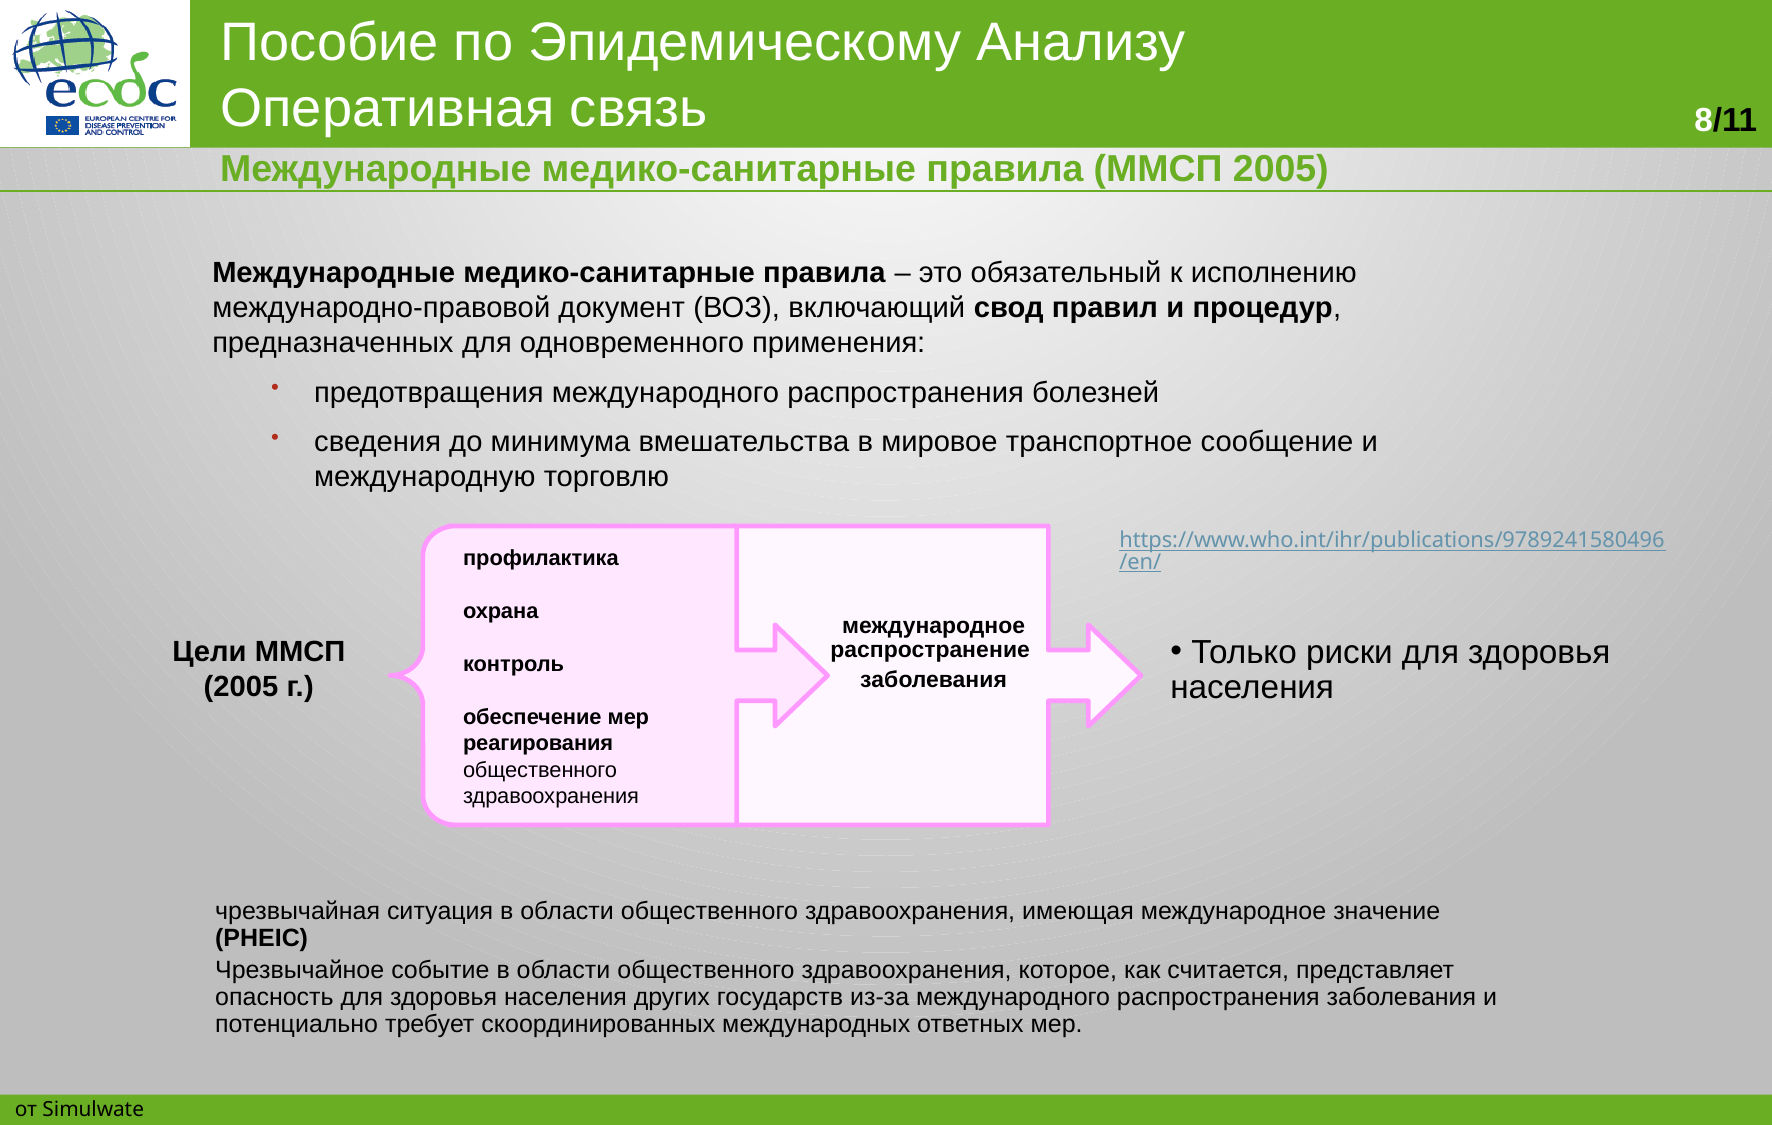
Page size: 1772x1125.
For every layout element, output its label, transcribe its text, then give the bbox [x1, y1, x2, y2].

text_box [390, 525, 456, 825]
text_box [456, 526, 813, 825]
text_box чрезвычайная ситуация в области общественного здравоохранения, имеющая международное значение (PHEIC) Чрезвычайное событие в области общественного здравоохранения, которое, как считается, представляет опасность для здоровья населения других государств из-за международного распространения заболевания и потенциально требует скоординированных международных ответных мер. [200, 890, 1557, 1045]
text_box Только риски для здоровья населения [1155, 627, 1645, 714]
text_box международное распространение заболевания [813, 606, 1055, 700]
text_box Международные медико-санитарные правила – это обязательный к исполнению международно-правовой документ (ВОЗ), включающий свод правил и процедур, предназначенных для одновременного применения: предотвращения международного распространения болезней сведения до минимума вмешательства в мировое транспортное сообщение и международную торговлю [200, 241, 1580, 461]
text_box [737, 526, 1049, 660]
text_box контроль [456, 642, 588, 684]
text_box Цели ММСП (2005 г.) [156, 620, 361, 723]
picture [0, 0, 190, 147]
text_box Международные медико-санитарные правила (ММСП 2005) [205, 141, 1406, 198]
text_box обеспечение мер реагирования общественного здравоохранения [456, 695, 733, 815]
text_box https://www.who.int/ihr/publications/9789241580496/en/ [1104, 519, 1688, 561]
text_box охрана [456, 589, 560, 631]
text_box профилактика [456, 536, 645, 577]
text_box [737, 624, 1142, 825]
